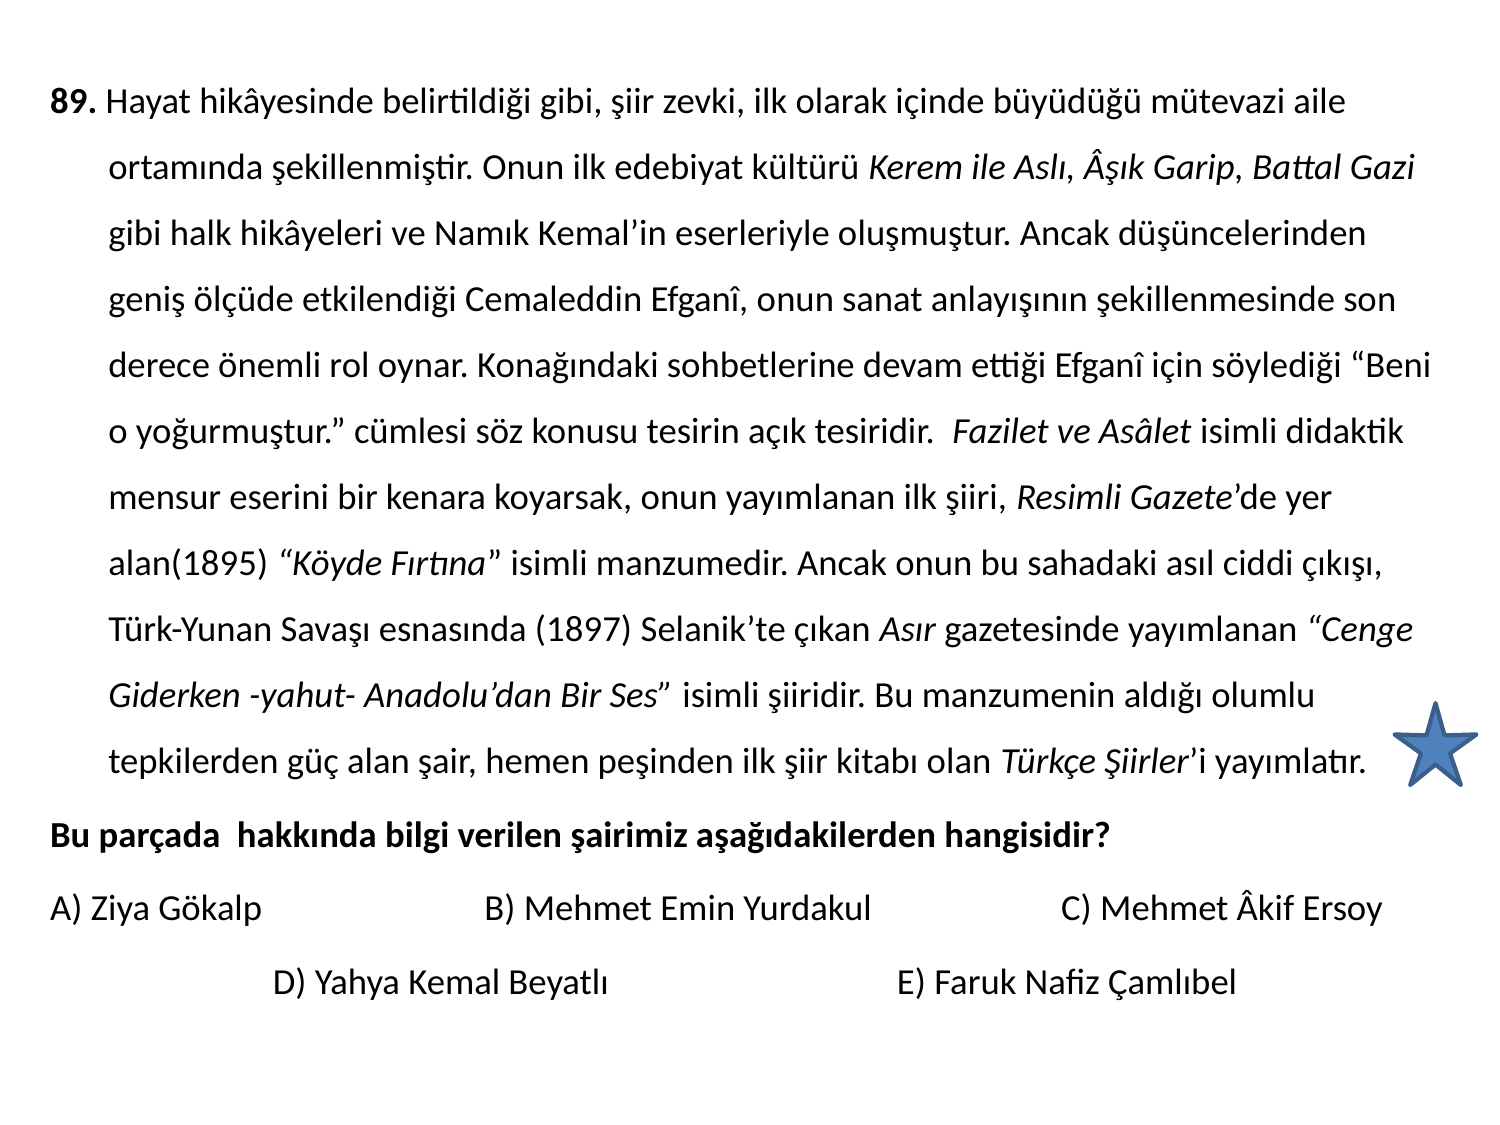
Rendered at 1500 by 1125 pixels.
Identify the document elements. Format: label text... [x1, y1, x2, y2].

text_box [1392, 701, 1479, 787]
list 89. Hayat hikâyesinde belirtildiği gibi, şiir zevki, ilk olarak içinde büyüdüğü mütevazi aile ortamında şekillenmiştir. Onun ilk edebiyat kültürü Kerem ile Aslı, Âşık Garip, Battal Gazi gibi halk hikâyeleri ve Namık Kemal’in eserleriyle oluşmuştur. Ancak düşüncelerinden geniş ölçüde etkilendiği Cemaleddin Efganî, onun sanat anlayışının şekillenmesinde son derece önemli rol oynar. Konağındaki sohbetlerine devam ettiği Efganî için söylediği “Beni o yoğurmuştur.” cümlesi söz konusu tesirin açık tesiridir. Fazilet ve Asâlet isimli didaktik mensur eserini bir kenara koyarsak, onun yayımlanan ilk şiiri, Resimli Gazete’de yer alan(1895) “Köyde Fırtına” isimli manzumedir. Ancak onun bu sahadaki asıl ciddi çıkışı, Türk-Yunan Savaşı esnasında (1897) Selanik’te çıkan Asır gazetesinde yayımlanan “Cenge Giderken -yahut- Anadolu’dan Bir Ses” isimli şiiridir. Bu manzumenin aldığı olumlu tepkilerden güç alan şair, hemen peşinden ilk şiir kitabı olan Türkçe Şiirler’i yayımlatır. Bu parçada hakkında bilgi verilen şairimiz aşağıdakilerden hangisidir? A) Ziya Gökalp B) Mehmet Emin Yurdakul C) Mehmet Âkif Ersoy D) Yahya Kemal Beyatlı E) Faruk Nafiz Çamlıbel [35, 46, 1465, 1079]
